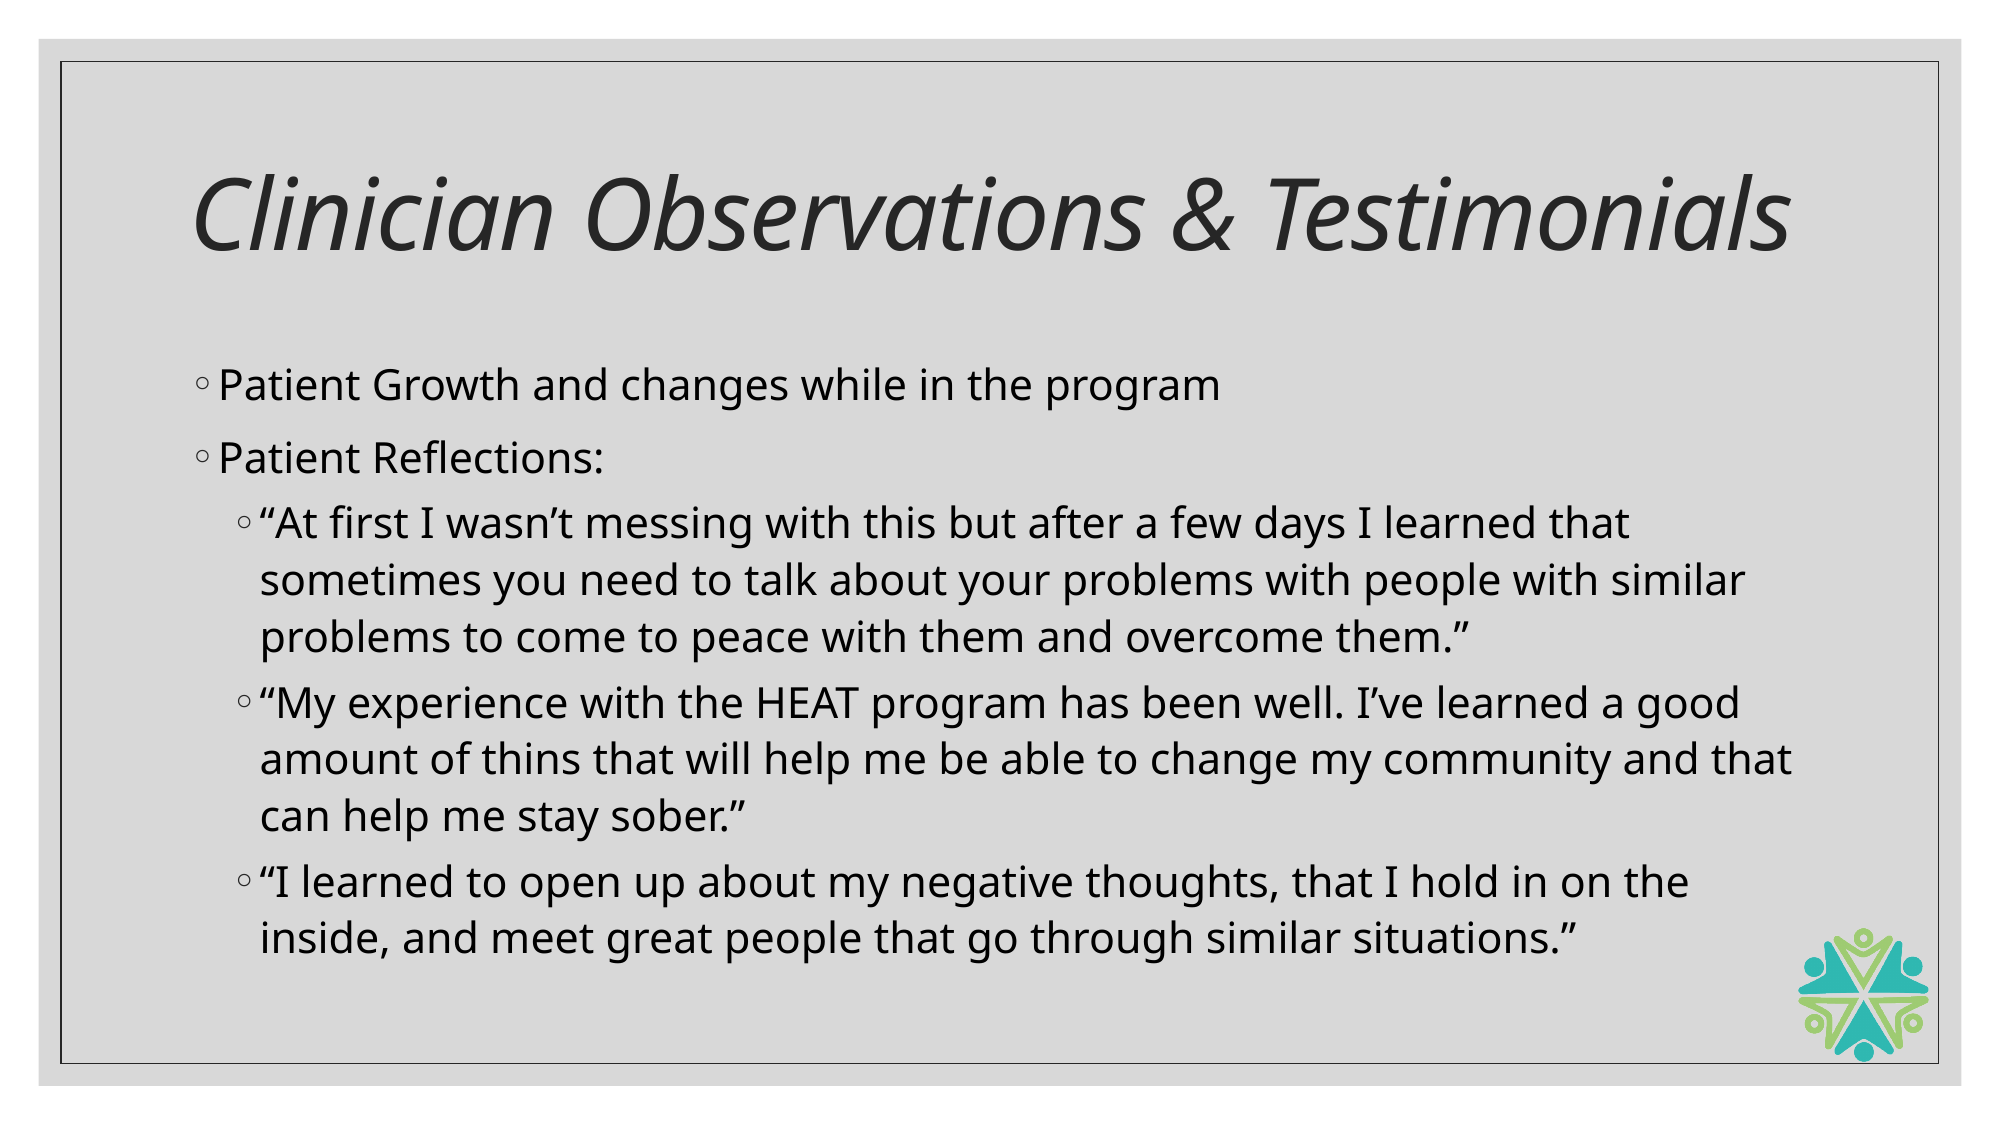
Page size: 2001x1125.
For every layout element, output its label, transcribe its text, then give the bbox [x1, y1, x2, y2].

list Patient Growth and changes while in the program Patient Reflections: “At first I wasn’t messing with this but after a few days I learned that sometimes you need to talk about your problems with people with similar problems to come to peace with them and overcome them.” “My experience with the HEAT program has been well. I’ve learned a good amount of thins that will help me be able to change my community and that can help me stay sober.” “I learned to open up about my negative thoughts, that I hold in on the inside, and meet great people that go through similar situations.” [174, 345, 1825, 977]
picture [1798, 928, 1929, 1062]
title Clinician Observations & Testimonials [174, 105, 1825, 331]
